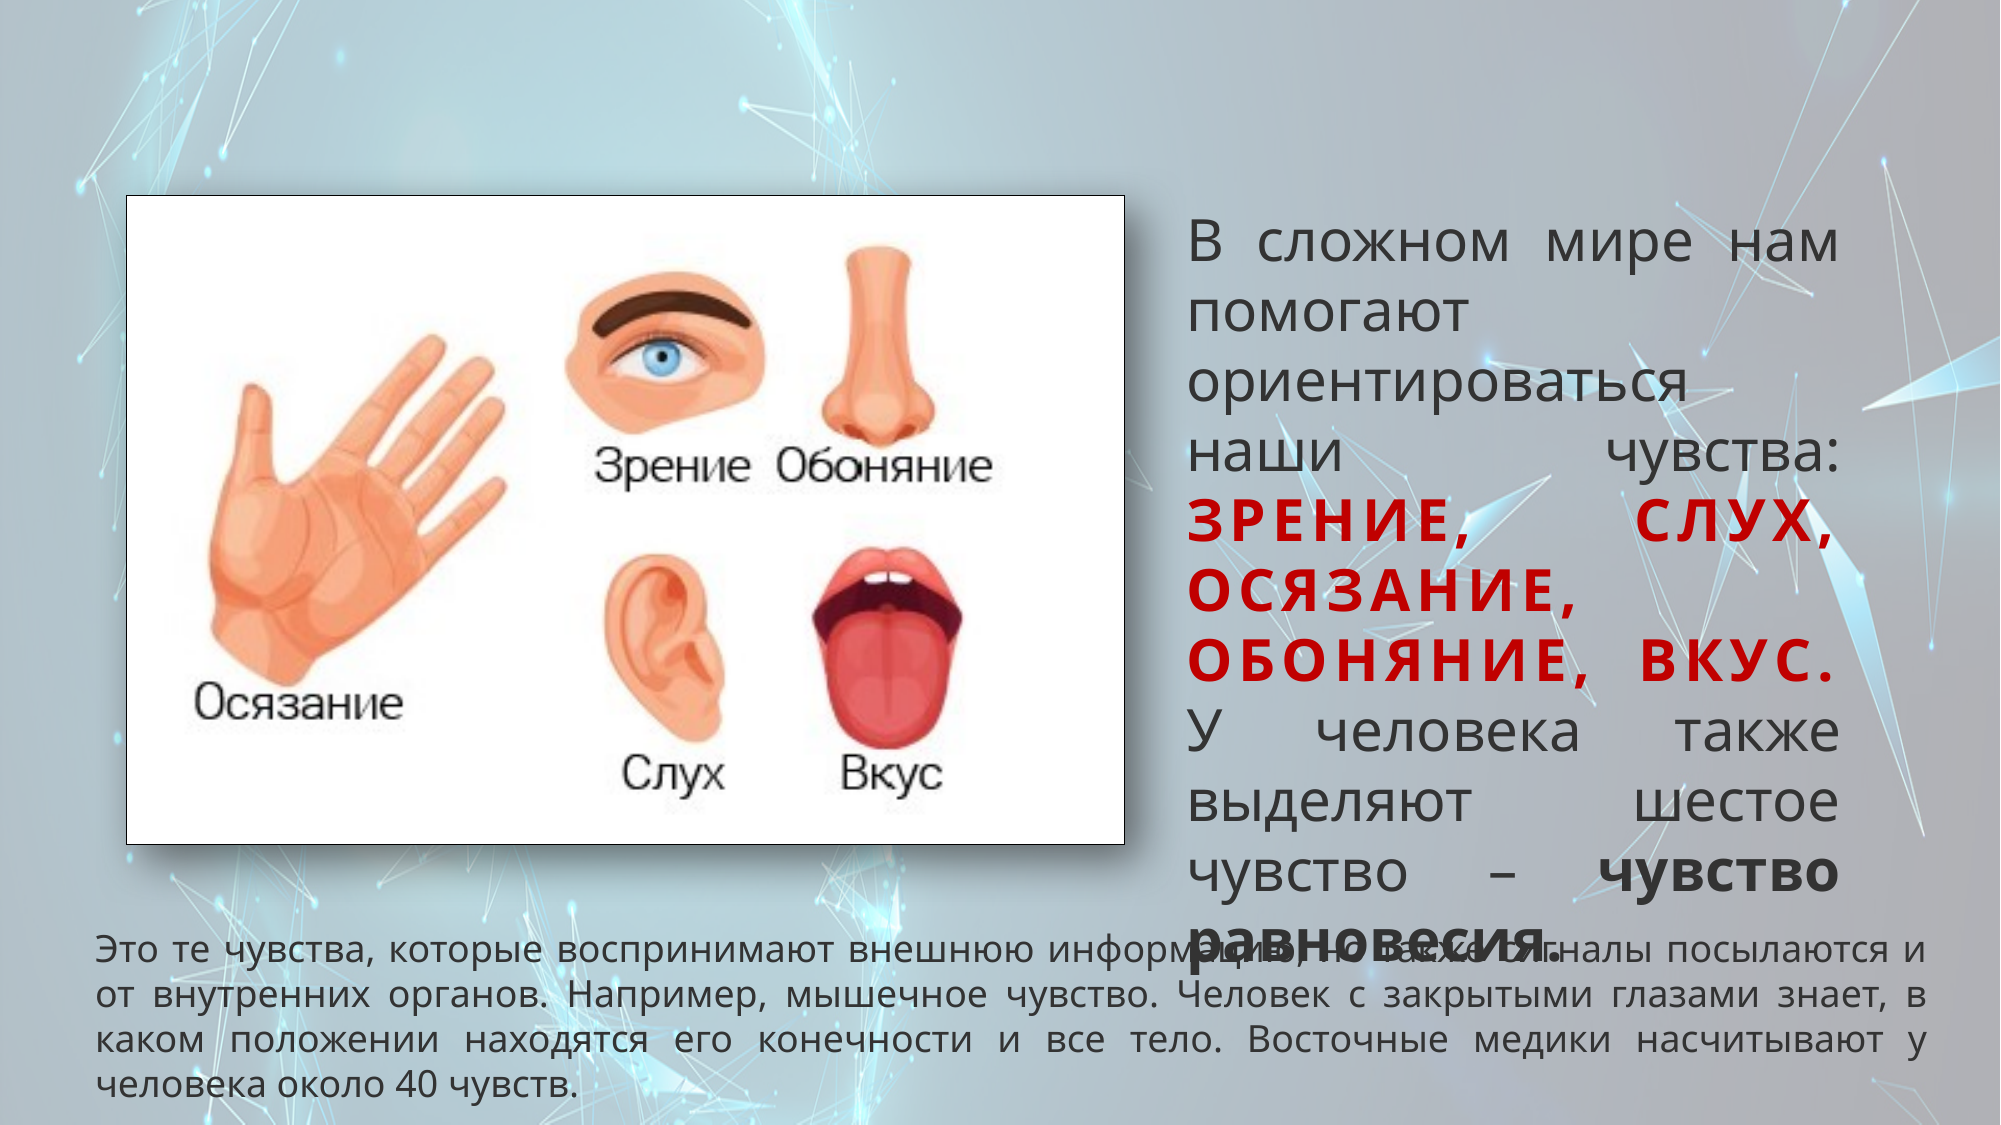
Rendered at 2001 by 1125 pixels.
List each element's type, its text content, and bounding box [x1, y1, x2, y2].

text_box В сложном мире нам помогают ориентироваться наши чувства: ЗРЕНИЕ, СЛУХ, ОСЯЗАНИЕ, ОБОНЯНИЕ, ВКУС. У человека также выделяют шестое чувство – чувство равновесия. [1171, 195, 1856, 917]
picture [126, 195, 1125, 845]
text_box Это те чувства, которые воспринимают внешнюю информацию, но также сигналы посылаются и от внутренних органов. Например, мышечное чувство. Человек с закрытыми глазами знает, в каком положении находятся его конечности и все тело. Восточные медики насчитывают у человека около 40 чувств. [80, 917, 1944, 1113]
